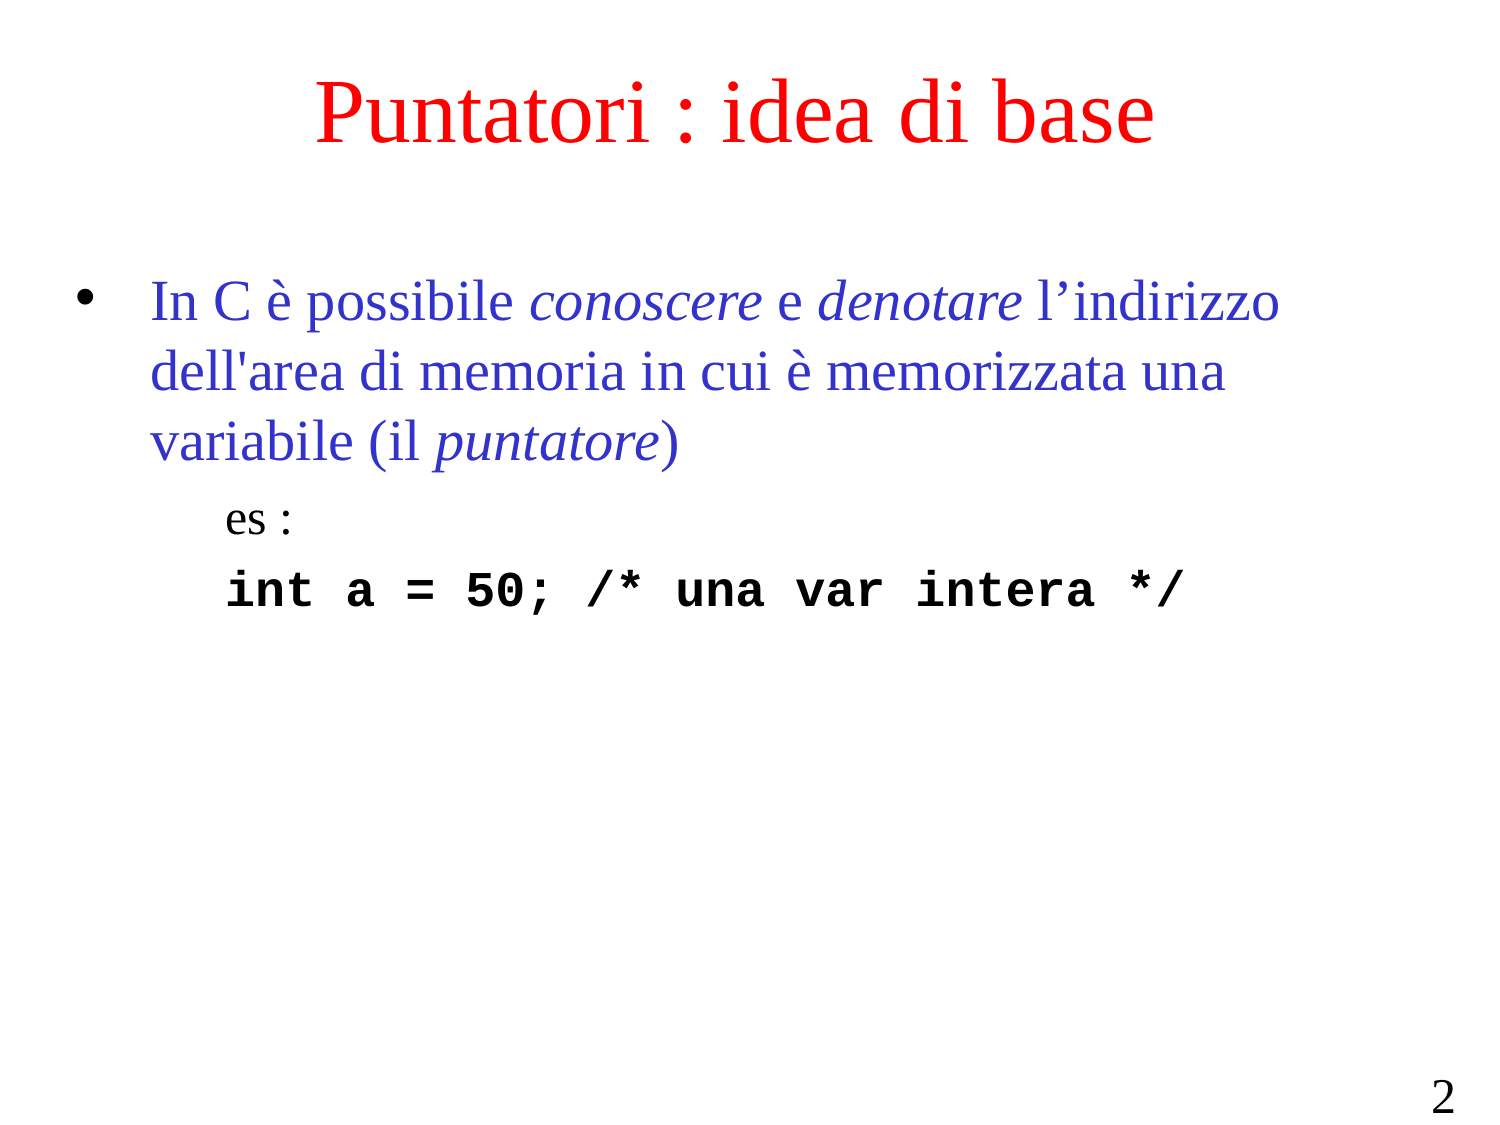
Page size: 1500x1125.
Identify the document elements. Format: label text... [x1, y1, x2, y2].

list In C è possibile conoscere e denotare l’indirizzo dell'area di memoria in cui è memorizzata una variabile (il puntatore) es : int a = 50; /* una var intera */ [60, 254, 1434, 1092]
title Puntatori : idea di base [0, 0, 1471, 213]
slide_number 2 [1416, 1056, 1486, 1123]
